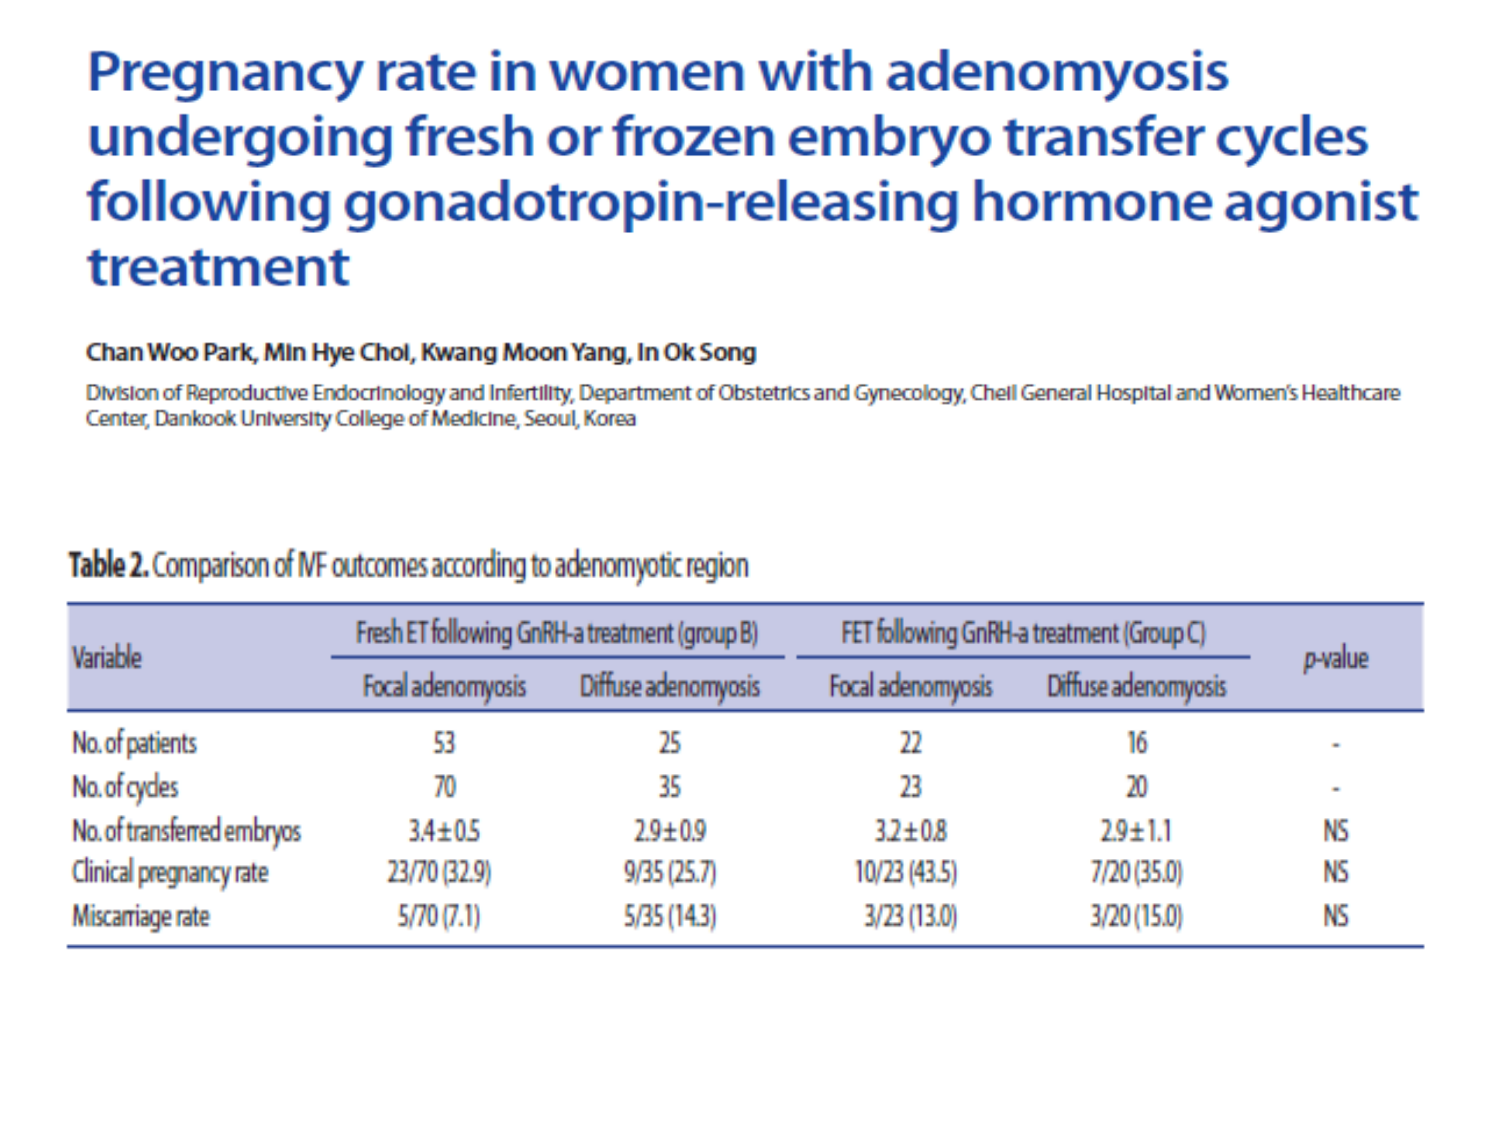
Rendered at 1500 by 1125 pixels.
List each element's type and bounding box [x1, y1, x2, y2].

picture [64, 20, 1471, 446]
picture [63, 514, 1448, 965]
